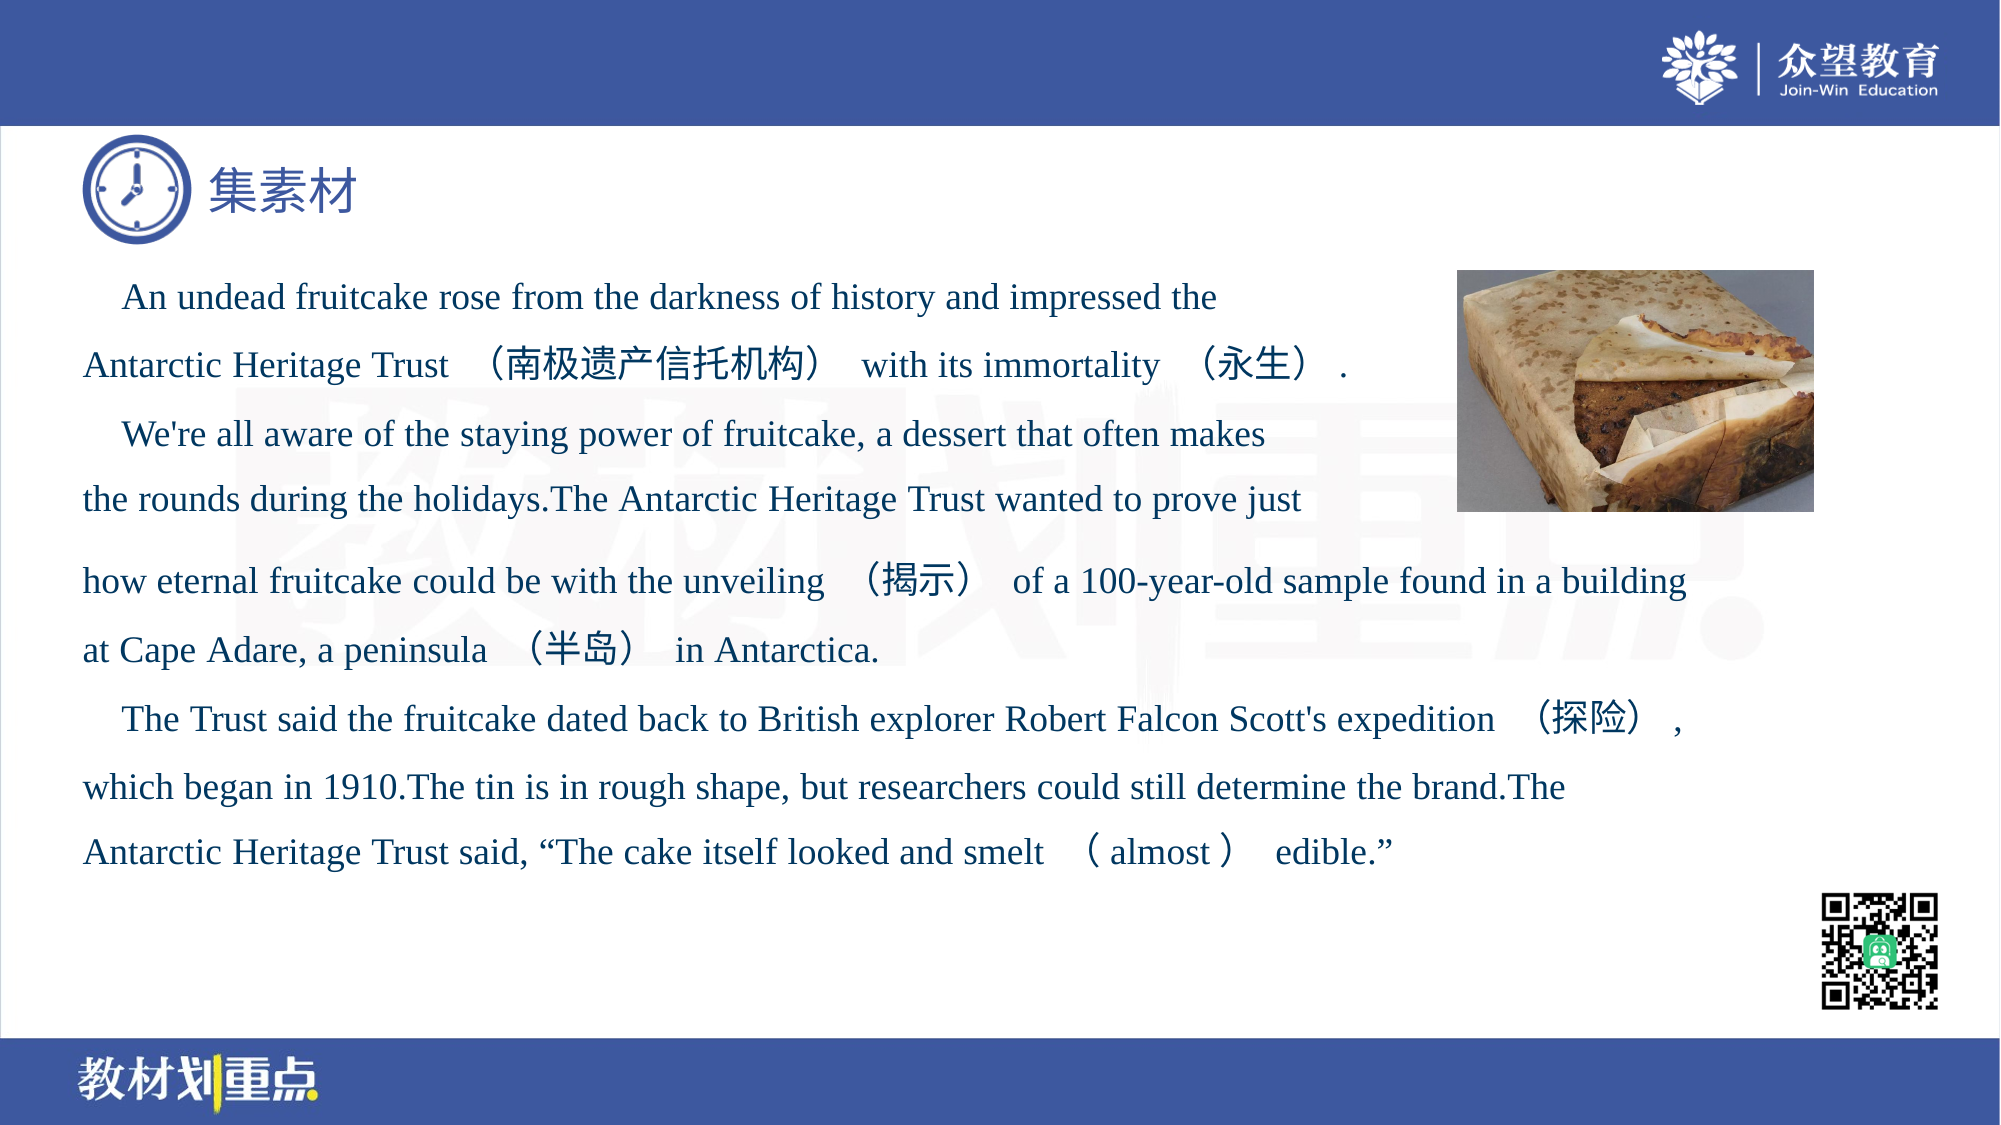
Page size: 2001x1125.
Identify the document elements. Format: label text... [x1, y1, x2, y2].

picture [0, 0, 2000, 1125]
text_box An undead fruitcake rose from the darkness of history and impressed the Antarctic Heritage Trust （南极遗产信托机构） with its immortality （永生）. We're all aware of the staying power of fruitcake, a dessert that often makes the rounds during the holidays.The Antarctic Heritage Trust wanted to prove just [82, 247, 1440, 512]
text_box how eternal fruitcake could be with the unveiling （揭示） of a 100-year-old sample found in a building at Cape Adare, a peninsula （半岛） in Antarctica. The Trust said the fruitcake dated back to British explorer Robert Falcon Scott's expedition （探险）, which began in 1910.The tin is in rough shape, but researchers could still determine the brand.The Antarctic Heritage Trust said, “The cake itself looked and smelt （almost） edible.” [82, 532, 1817, 865]
